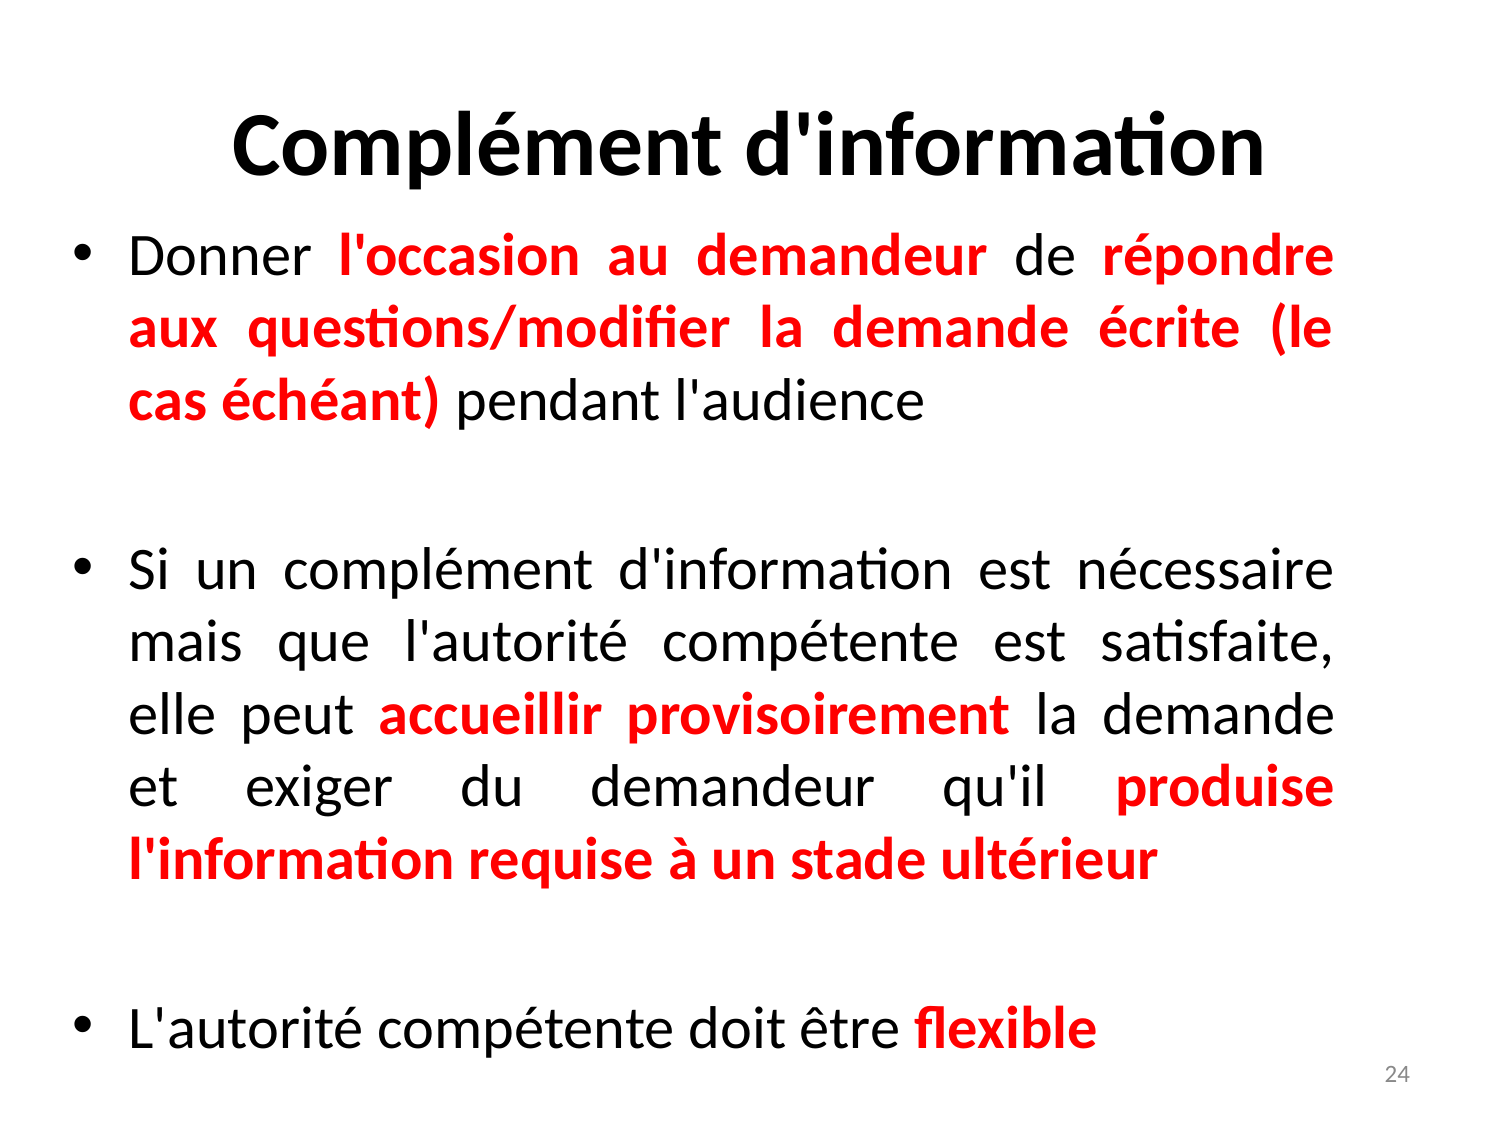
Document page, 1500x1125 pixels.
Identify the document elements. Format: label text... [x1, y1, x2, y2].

slide_number 24 [1074, 1042, 1425, 1103]
text_box Donner l'occasion au demandeur de répondre aux questions/modifier la demande écrite (le cas échéant) pendant l'audience Si un complément d'information est nécessaire mais que l'autorité compétente est satisfaite, elle peut accueillir provisoirement la demande et exiger du demandeur qu'il produise l'information requise à un stade ultérieur L'autorité compétente doit être flexible [57, 207, 1350, 1125]
title Complément d'information [75, 45, 1425, 233]
